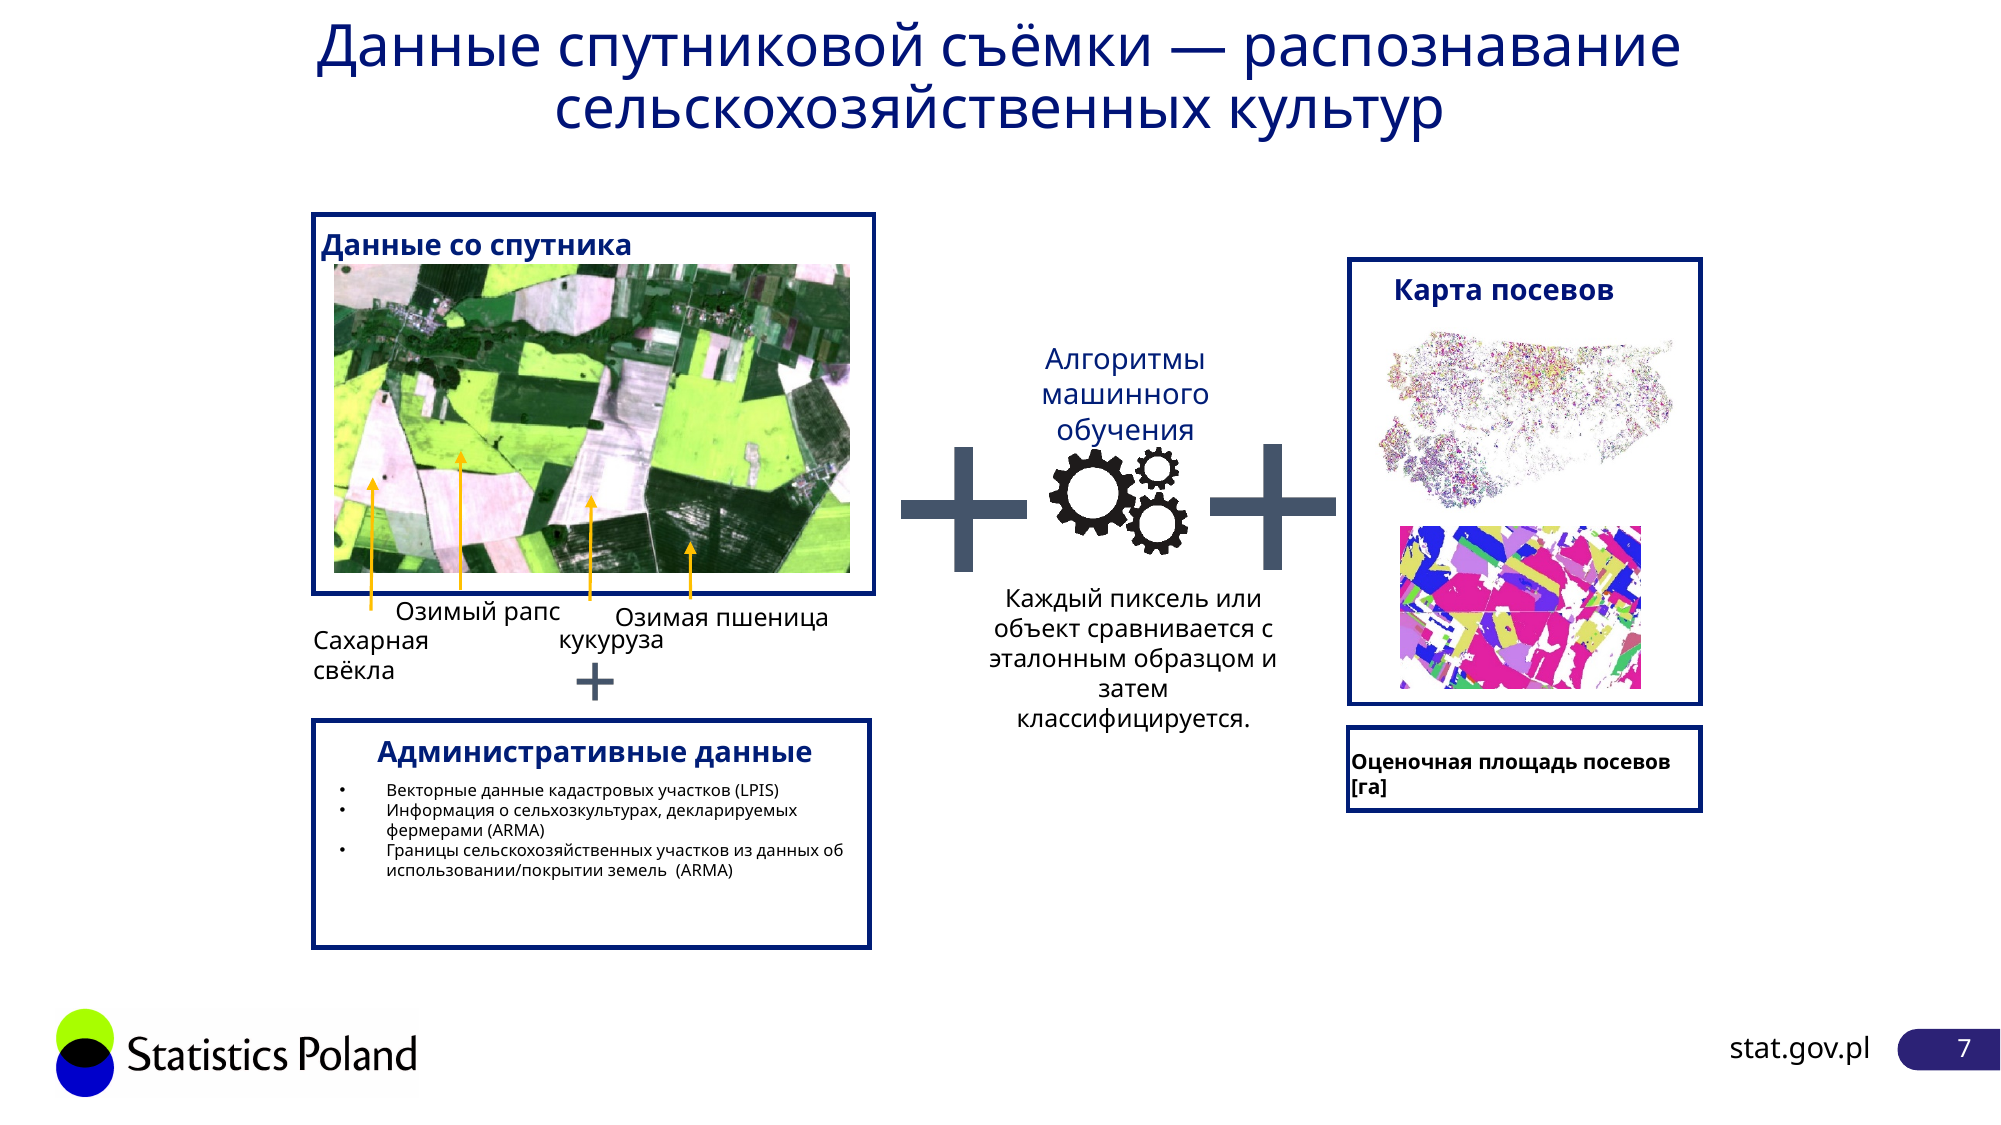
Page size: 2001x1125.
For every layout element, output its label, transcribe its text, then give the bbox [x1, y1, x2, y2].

picture [55, 1008, 419, 1098]
footer stat.gov.pl [418, 1005, 1886, 1094]
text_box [298, 214, 1721, 948]
title Данные спутниковой съёмки — распознавание сельскохозяйственных культур [55, 31, 1945, 150]
